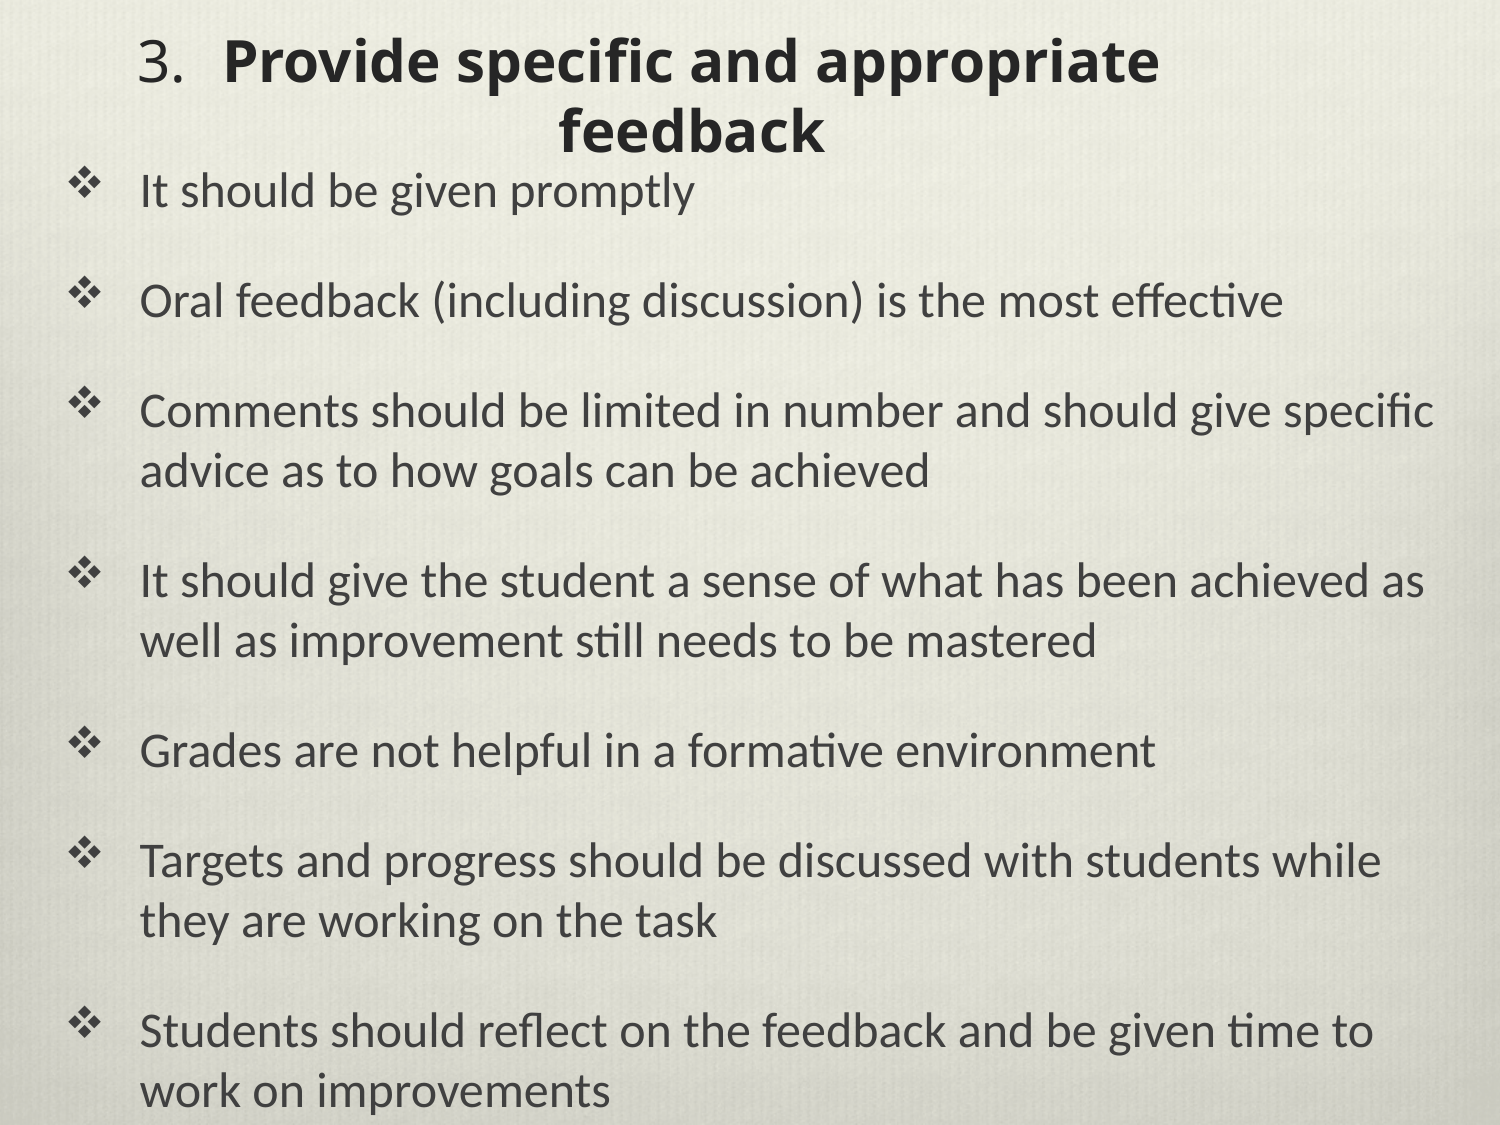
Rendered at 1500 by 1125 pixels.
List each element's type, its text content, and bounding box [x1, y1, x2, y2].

title 3. Provide specific and appropriate feedback [49, 0, 1250, 149]
list It should be given promptly Oral feedback (including discussion) is the most effective Comments should be limited in number and should give specific advice as to how goals can be achieved It should give the student a sense of what has been achieved as well as improvement still needs to be mastered Grades are not helpful in a formative environment Targets and progress should be discussed with students while they are working on the task Students should reflect on the feedback and be given time to work on improvements Where appropriate, attempts should be made to involve parents in the learning triggered by feedback [49, 149, 1488, 893]
